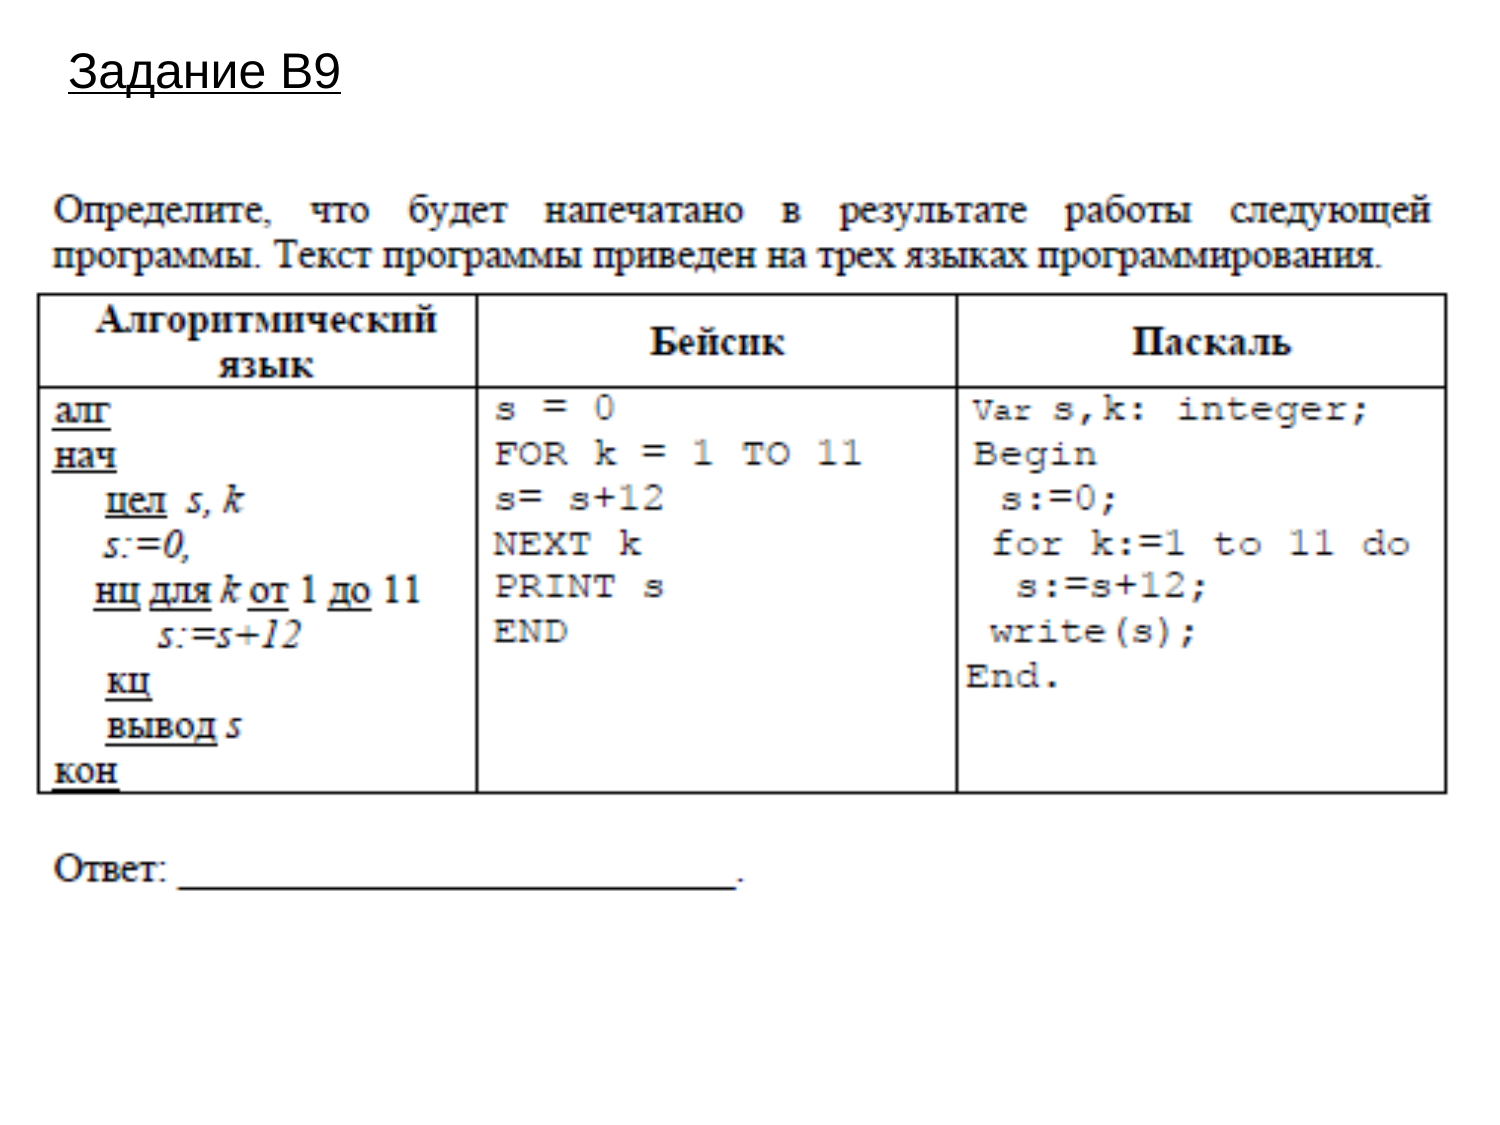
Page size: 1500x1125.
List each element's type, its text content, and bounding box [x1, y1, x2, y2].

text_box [29, 184, 1471, 906]
text_box Задание В9 [53, 31, 396, 152]
